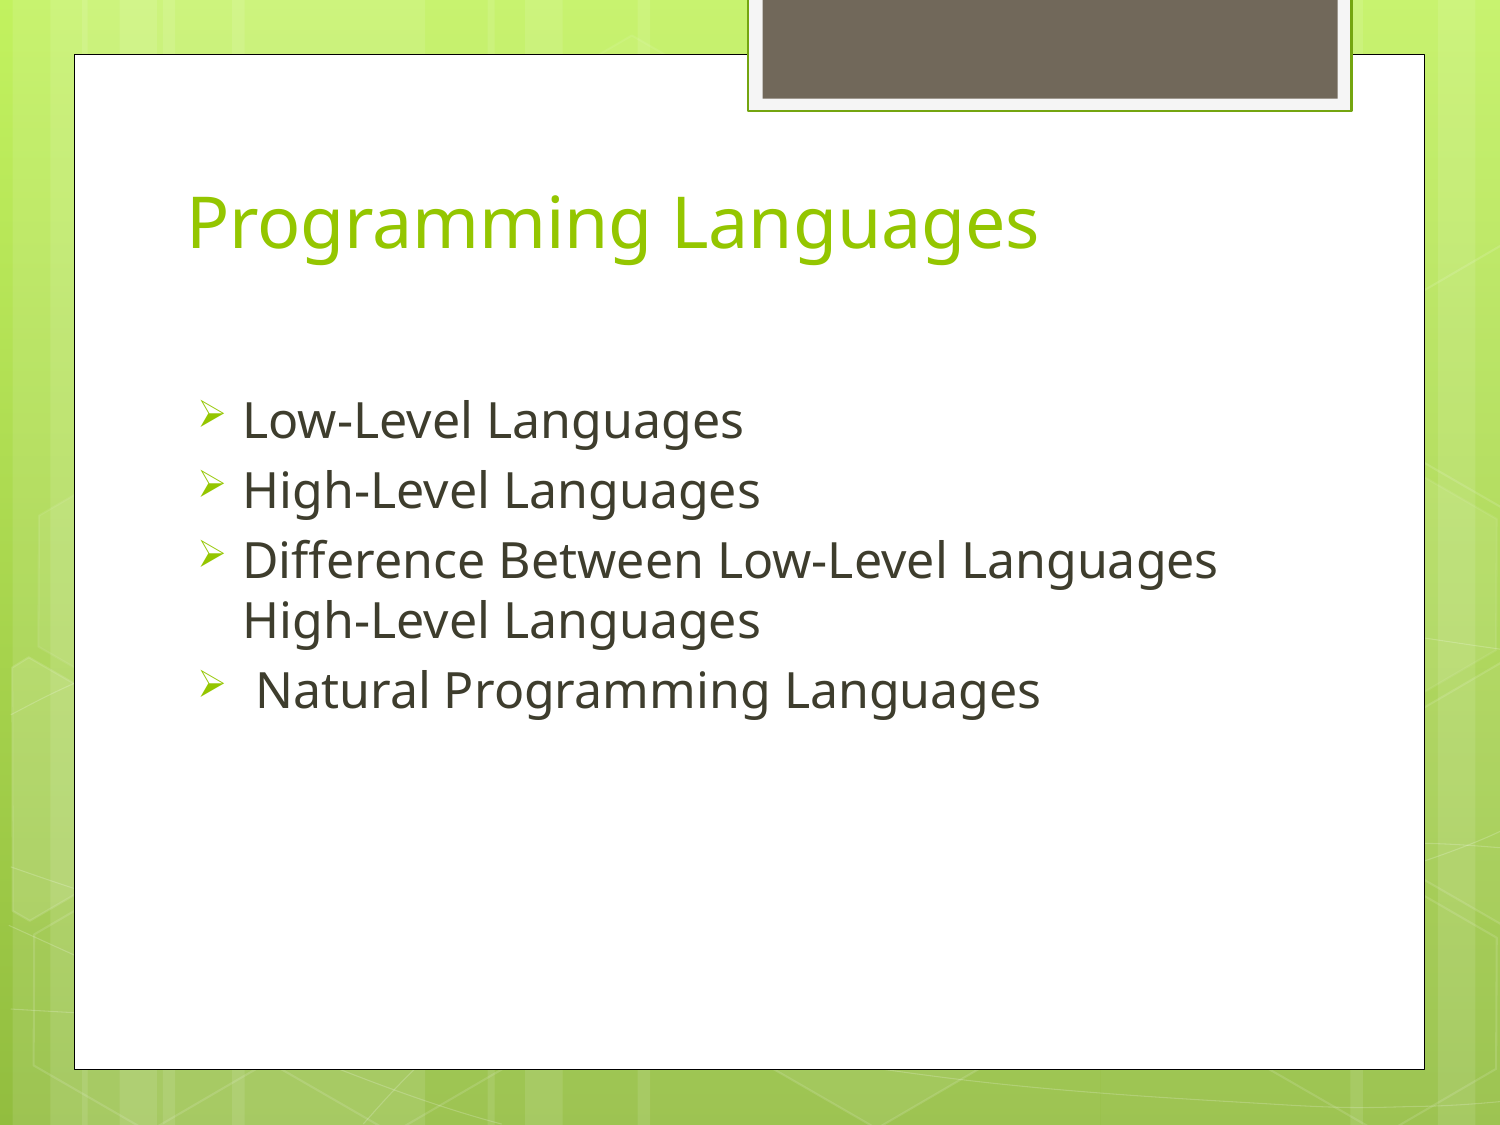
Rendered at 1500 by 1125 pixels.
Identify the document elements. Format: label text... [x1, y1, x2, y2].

list Low-Level Languages High-Level Languages Difference Between Low-Level Languages High-Level Languages Natural Programming Languages [171, 381, 1283, 957]
title Programming Languages [171, 168, 1324, 357]
